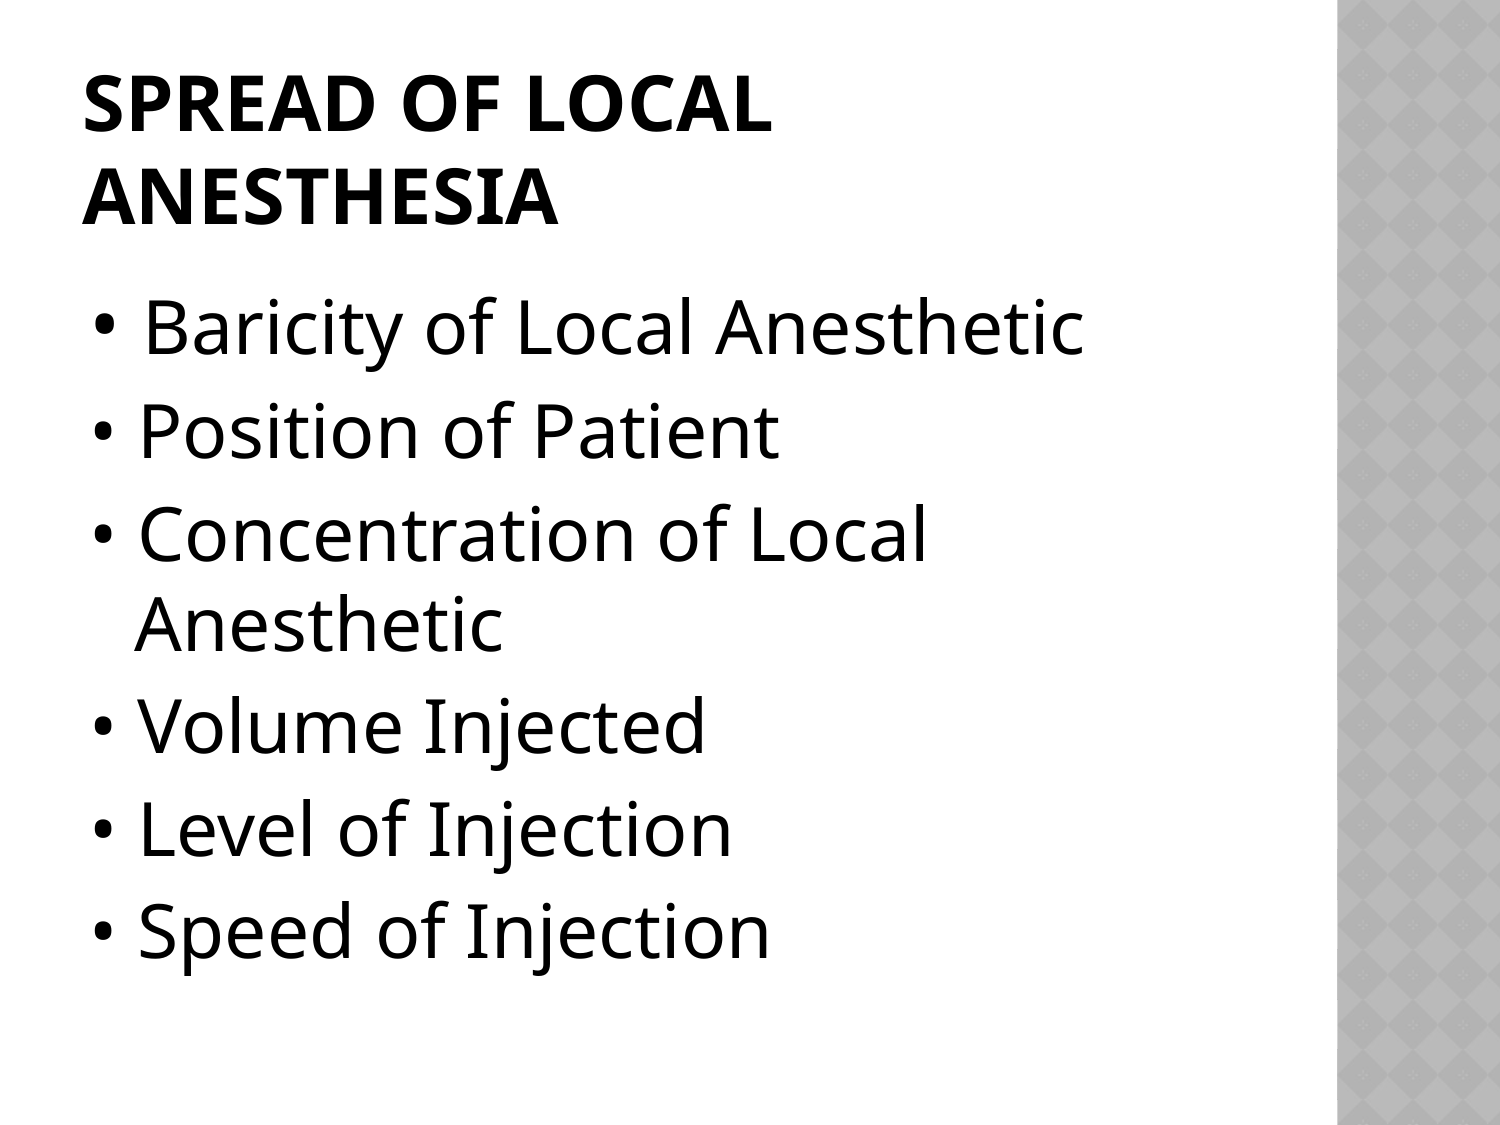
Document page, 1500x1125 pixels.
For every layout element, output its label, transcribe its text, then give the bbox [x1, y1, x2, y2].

title Spread of Local Anesthesia [75, 52, 1263, 240]
list • Baricity of Local Anesthetic • Position of Patient • Concentration of Local Anesthetic • Volume Injected • Level of Injection • Speed of Injection [75, 264, 1263, 1059]
